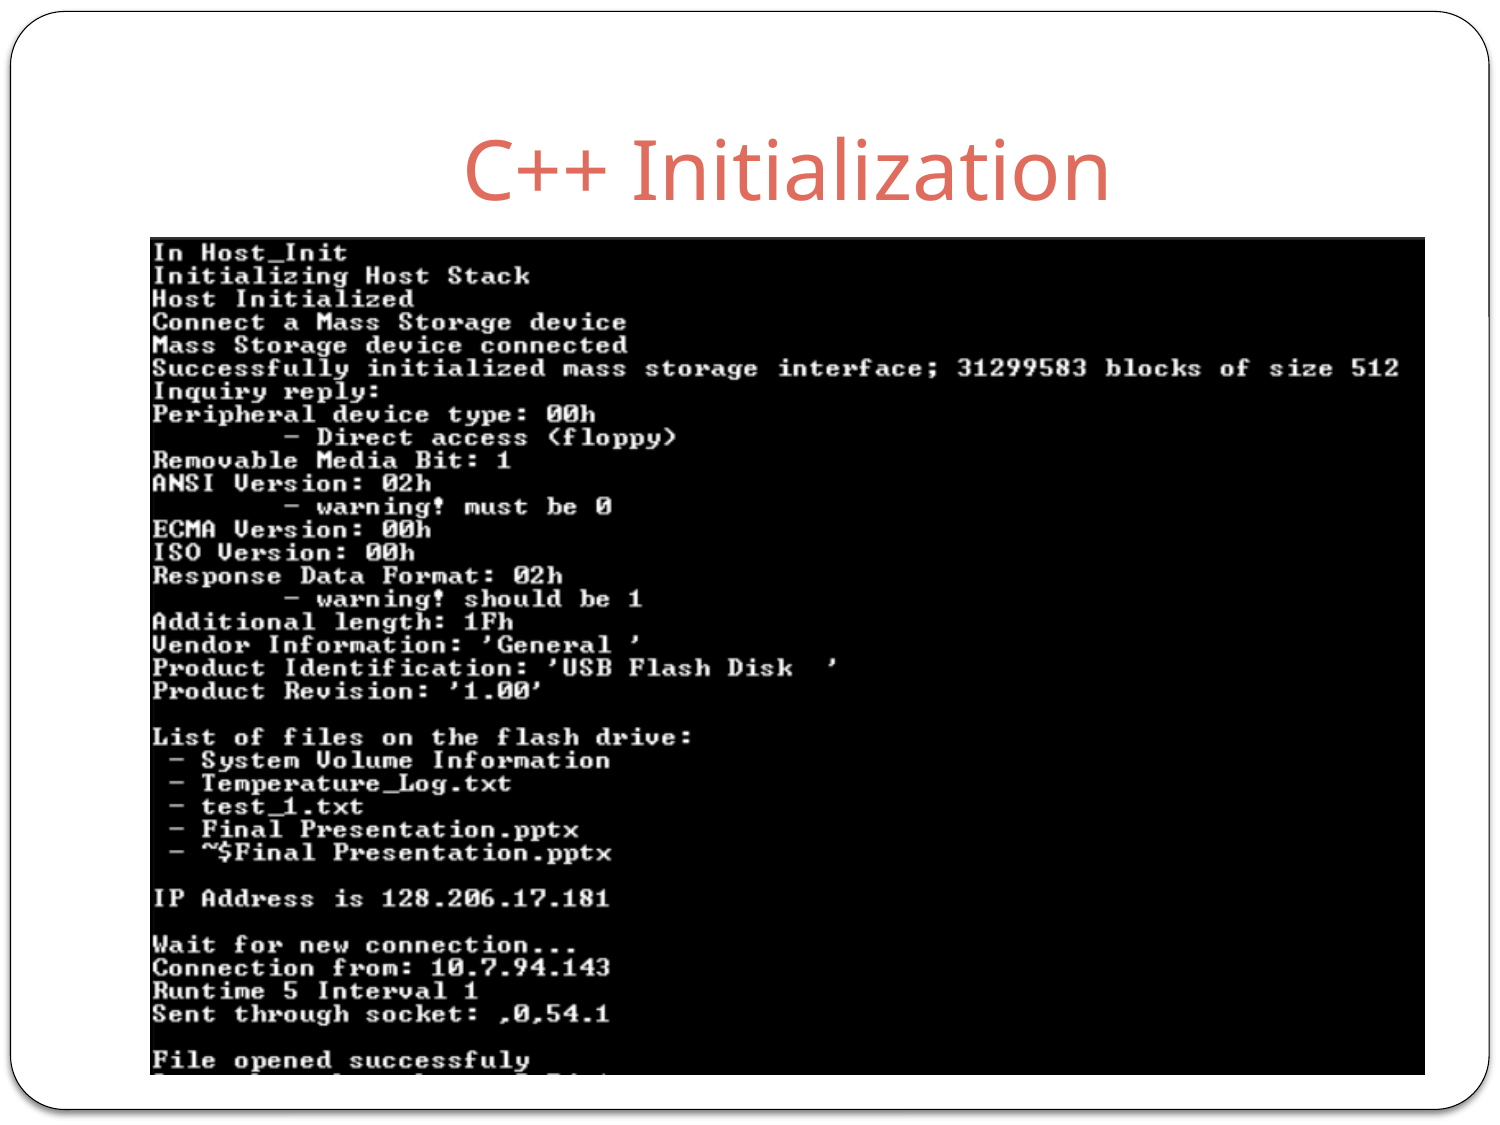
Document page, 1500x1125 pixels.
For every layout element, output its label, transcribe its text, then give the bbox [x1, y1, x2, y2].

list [149, 237, 1426, 1076]
title C++ Initialization [150, 45, 1425, 233]
